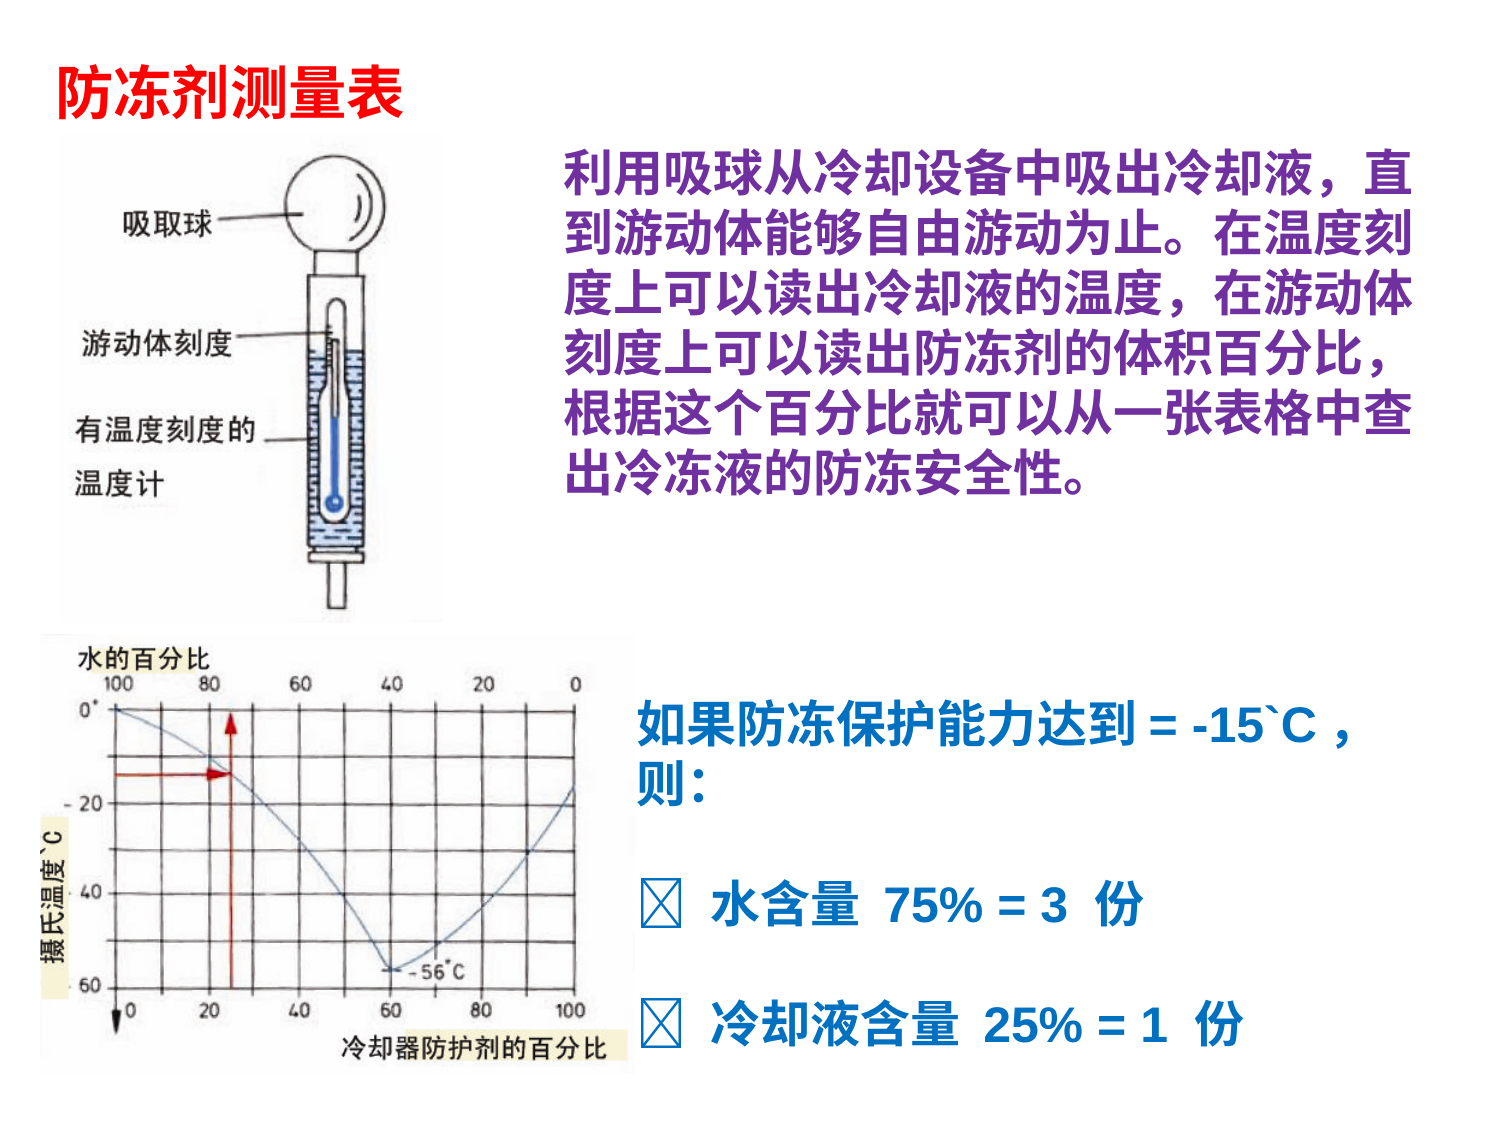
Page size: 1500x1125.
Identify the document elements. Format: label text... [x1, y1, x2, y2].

text_box 利用吸球从冷却设备中吸出冷却液，直到游动体能够自由游动为止。在温度刻度上可以读出冷却液的温度，在游动体刻度上可以读出防冻剂的体积百分比，根据这个百分比就可以从一张表格中查出冷冻液的防冻安全性。 [548, 134, 1459, 510]
picture [57, 134, 443, 623]
text_box 防冻剂测量表 [40, 48, 691, 134]
text_box 如果防冻保护能力达到= -15`C，则：  水含量 75% = 3 份  冷却液含量 25% = 1 份 [640, 684, 1436, 1060]
picture [40, 633, 635, 1074]
